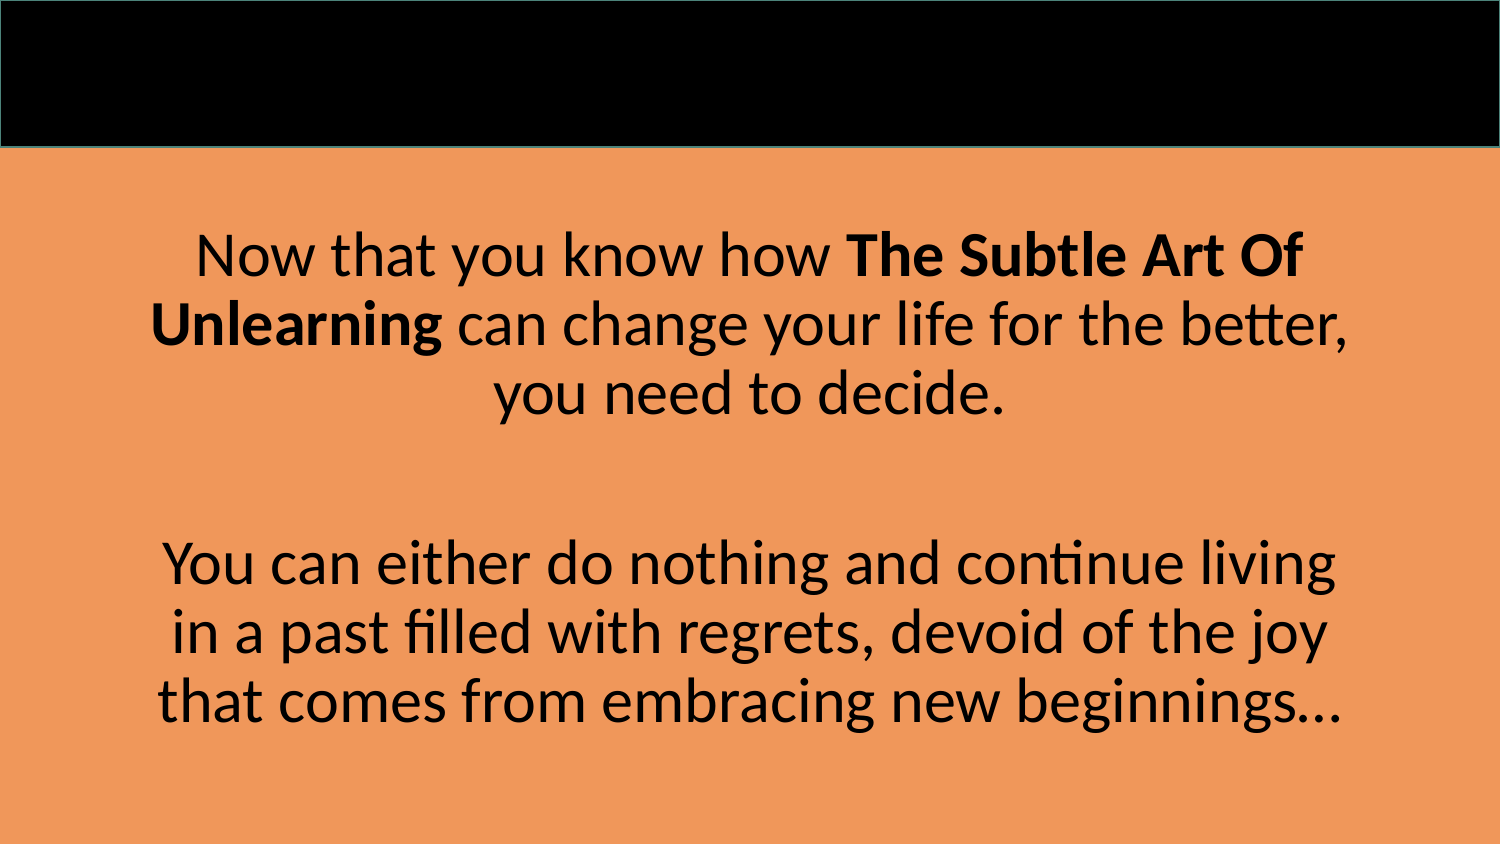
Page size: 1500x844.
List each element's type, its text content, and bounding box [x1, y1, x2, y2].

list Now that you know how The Subtle Art Of Unlearning can change your life for the better, you need to decide. You can either do nothing and continue living in a past filled with regrets, devoid of the joy that comes from embracing new beginnings… [126, 213, 1374, 671]
text_box [0, 0, 1500, 148]
